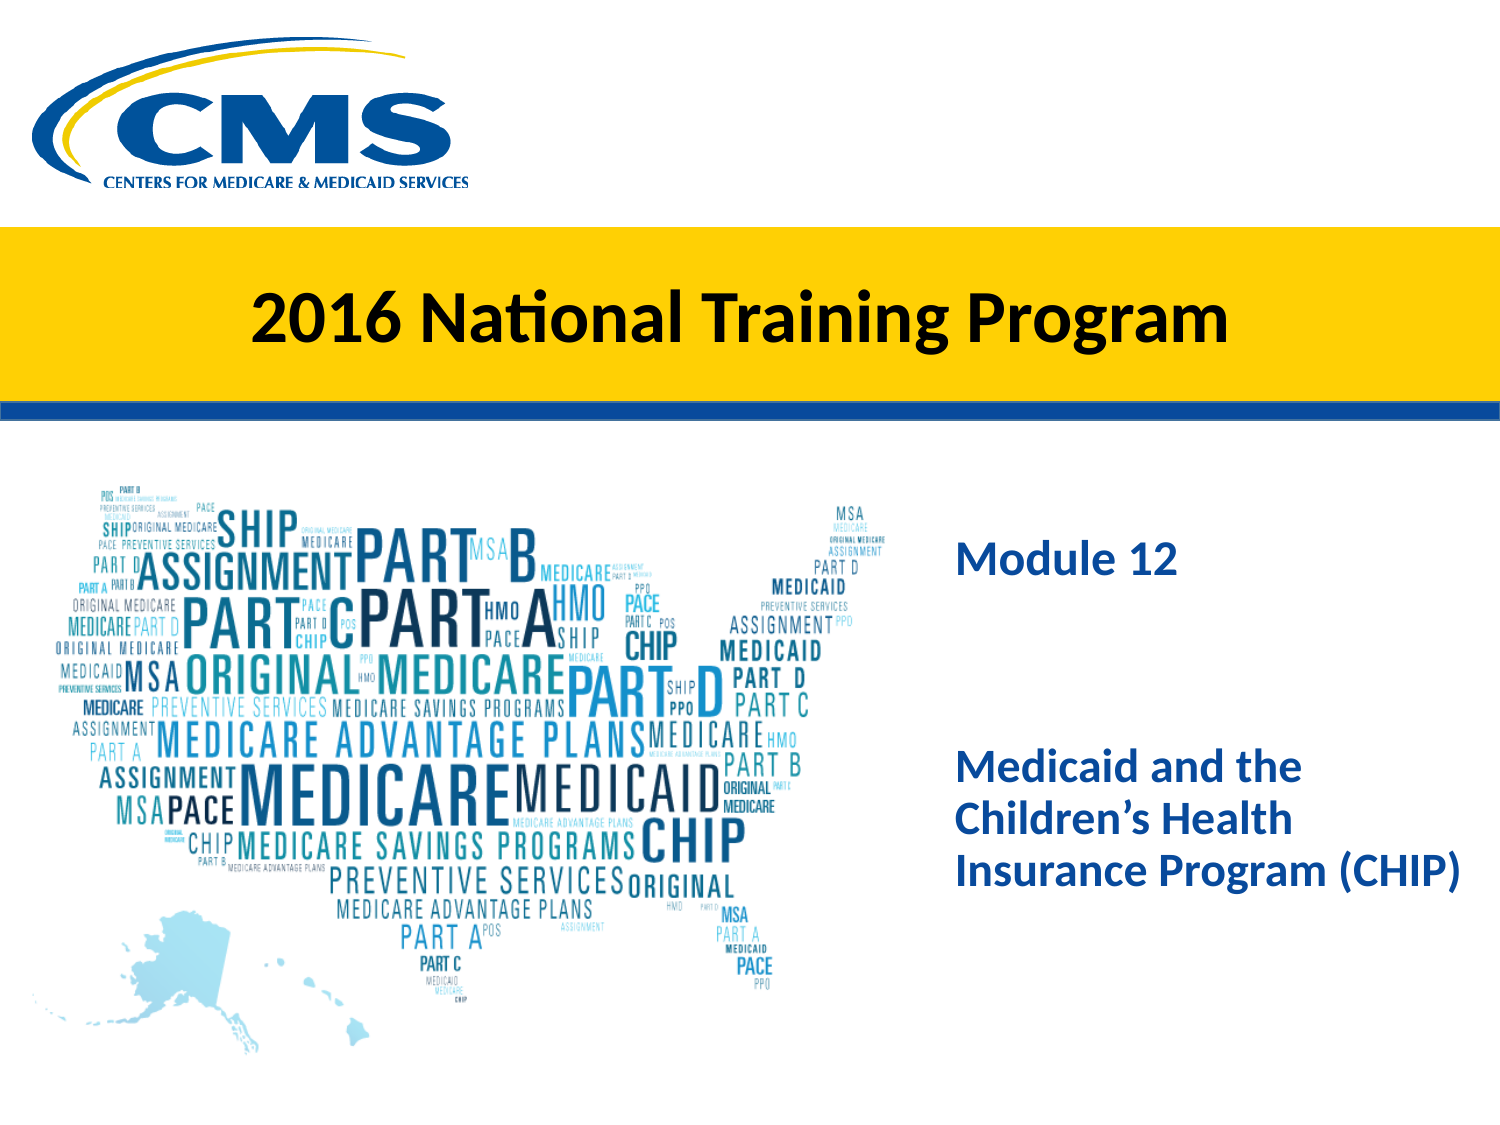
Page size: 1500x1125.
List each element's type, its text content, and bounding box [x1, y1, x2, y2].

picture [32, 474, 890, 1059]
text_box 2016 National Training Program [202, 259, 1280, 365]
picture [32, 37, 468, 188]
list Medicaid and the Children’s Health Insurance Program (CHIP) [939, 734, 1480, 950]
title [0, 227, 1500, 401]
text_box [0, 401, 1500, 421]
list Module 12 [939, 525, 1463, 713]
